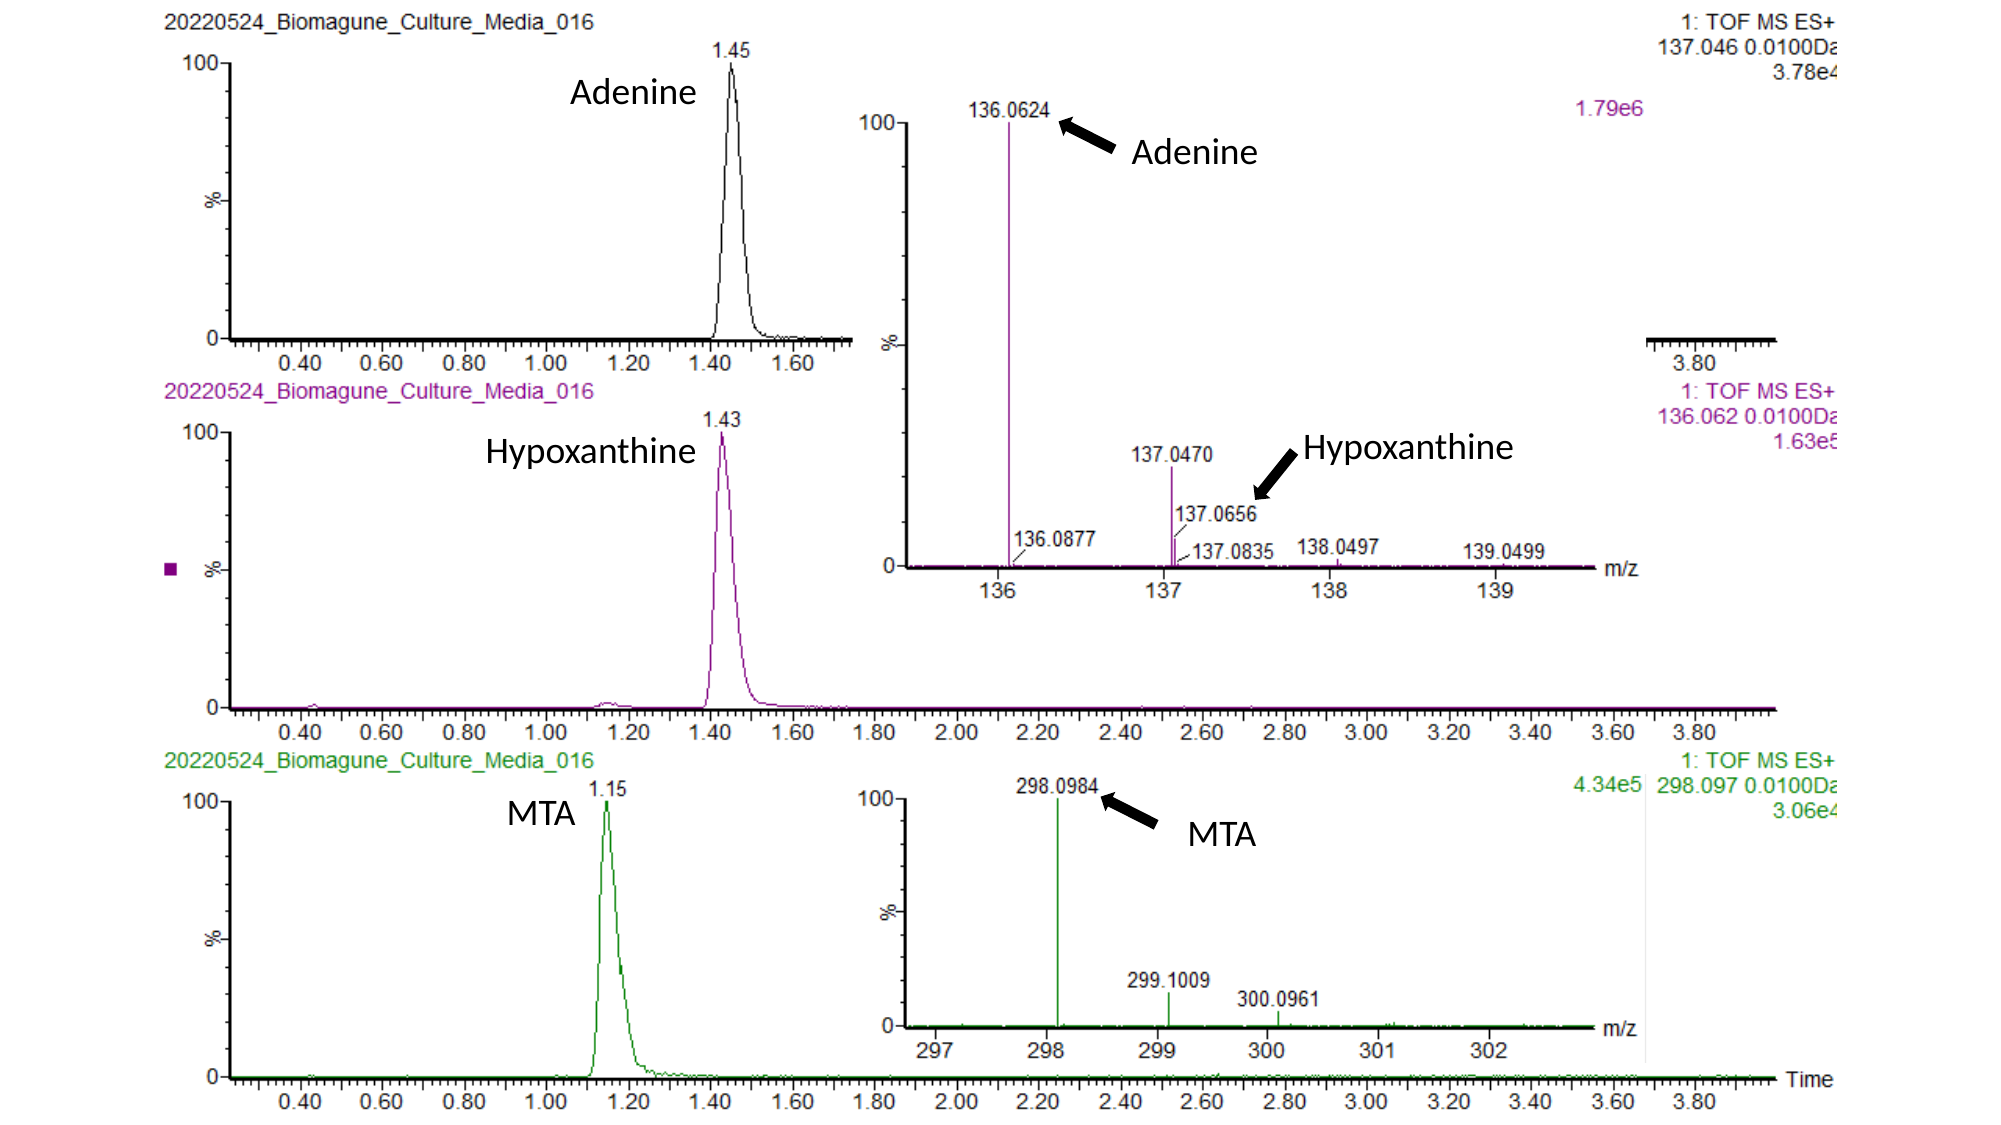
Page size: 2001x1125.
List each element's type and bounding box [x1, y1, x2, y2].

picture [163, 11, 1837, 1114]
